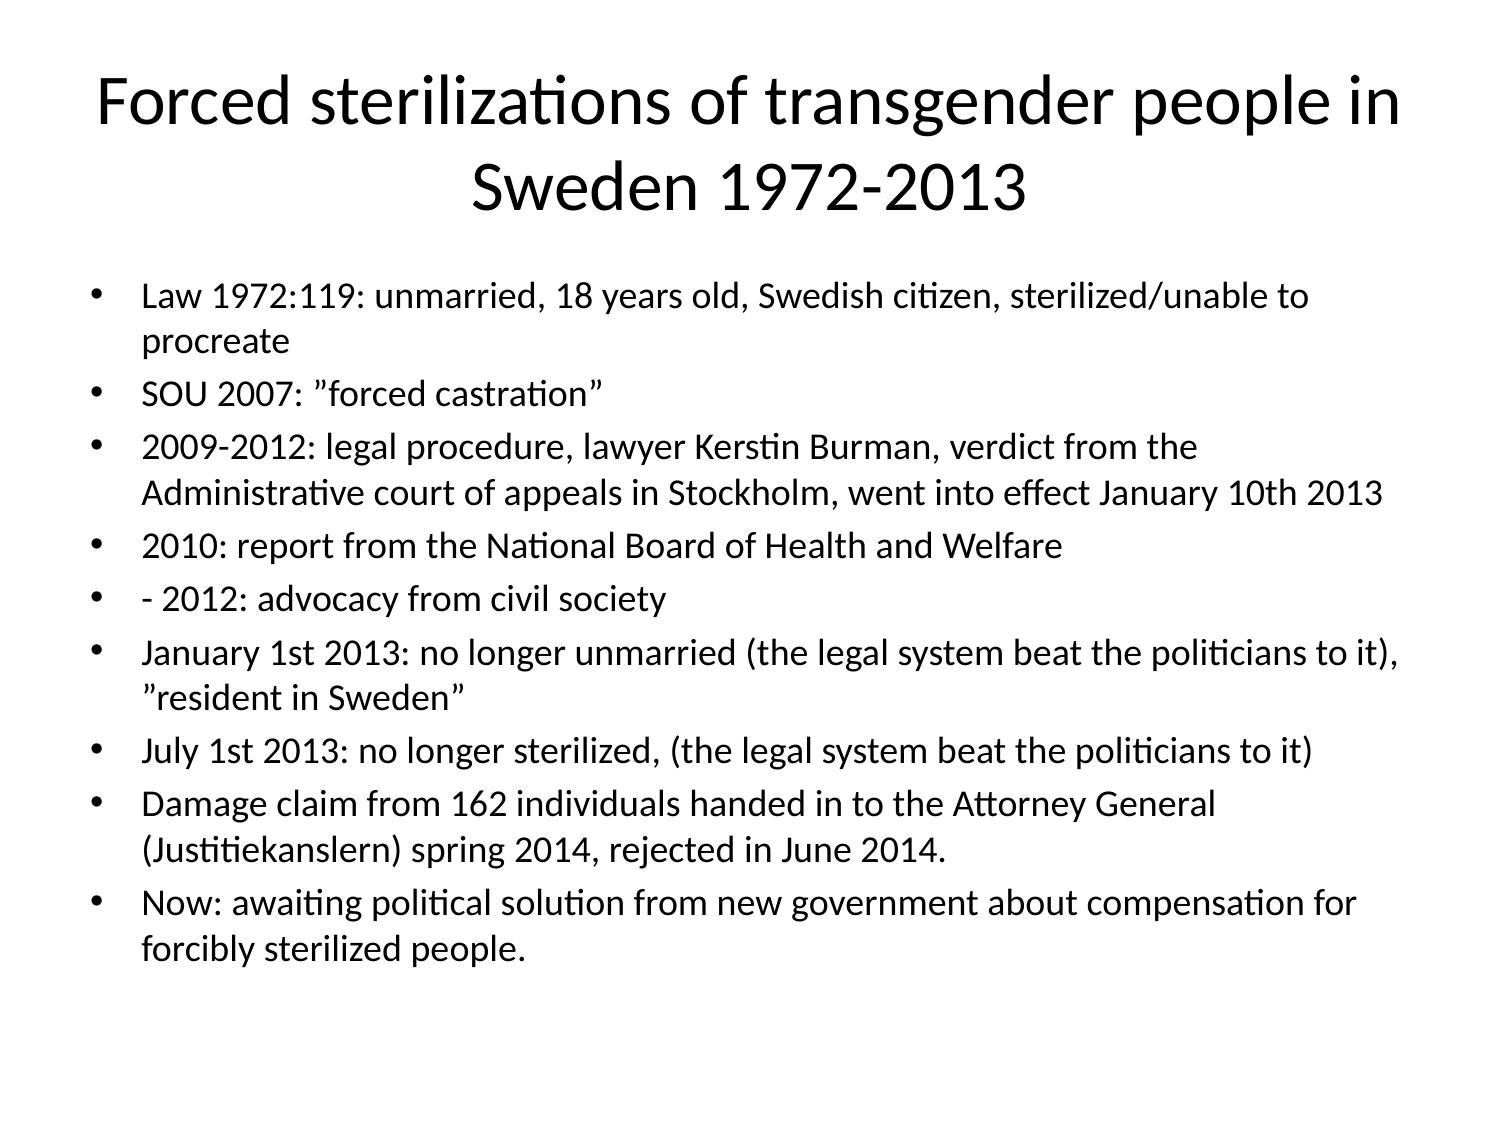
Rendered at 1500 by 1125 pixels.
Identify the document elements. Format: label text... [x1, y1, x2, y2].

list Law 1972:119: unmarried, 18 years old, Swedish citizen, sterilized/unable to procreate SOU 2007: ”forced castration” 2009-2012: legal procedure, lawyer Kerstin Burman, verdict from the Administrative court of appeals in Stockholm, went into effect January 10th 2013 2010: report from the National Board of Health and Welfare - 2012: advocacy from civil society January 1st 2013: no longer unmarried (the legal system beat the politicians to it), ”resident in Sweden” July 1st 2013: no longer sterilized, (the legal system beat the politicians to it) Damage claim from 162 individuals handed in to the Attorney General (Justitiekanslern) spring 2014, rejected in June 2014. Now: awaiting political solution from new government about compensation for forcibly sterilized people. [75, 262, 1425, 1005]
title Forced sterilizations of transgender people in Sweden 1972-2013 [75, 45, 1425, 233]
